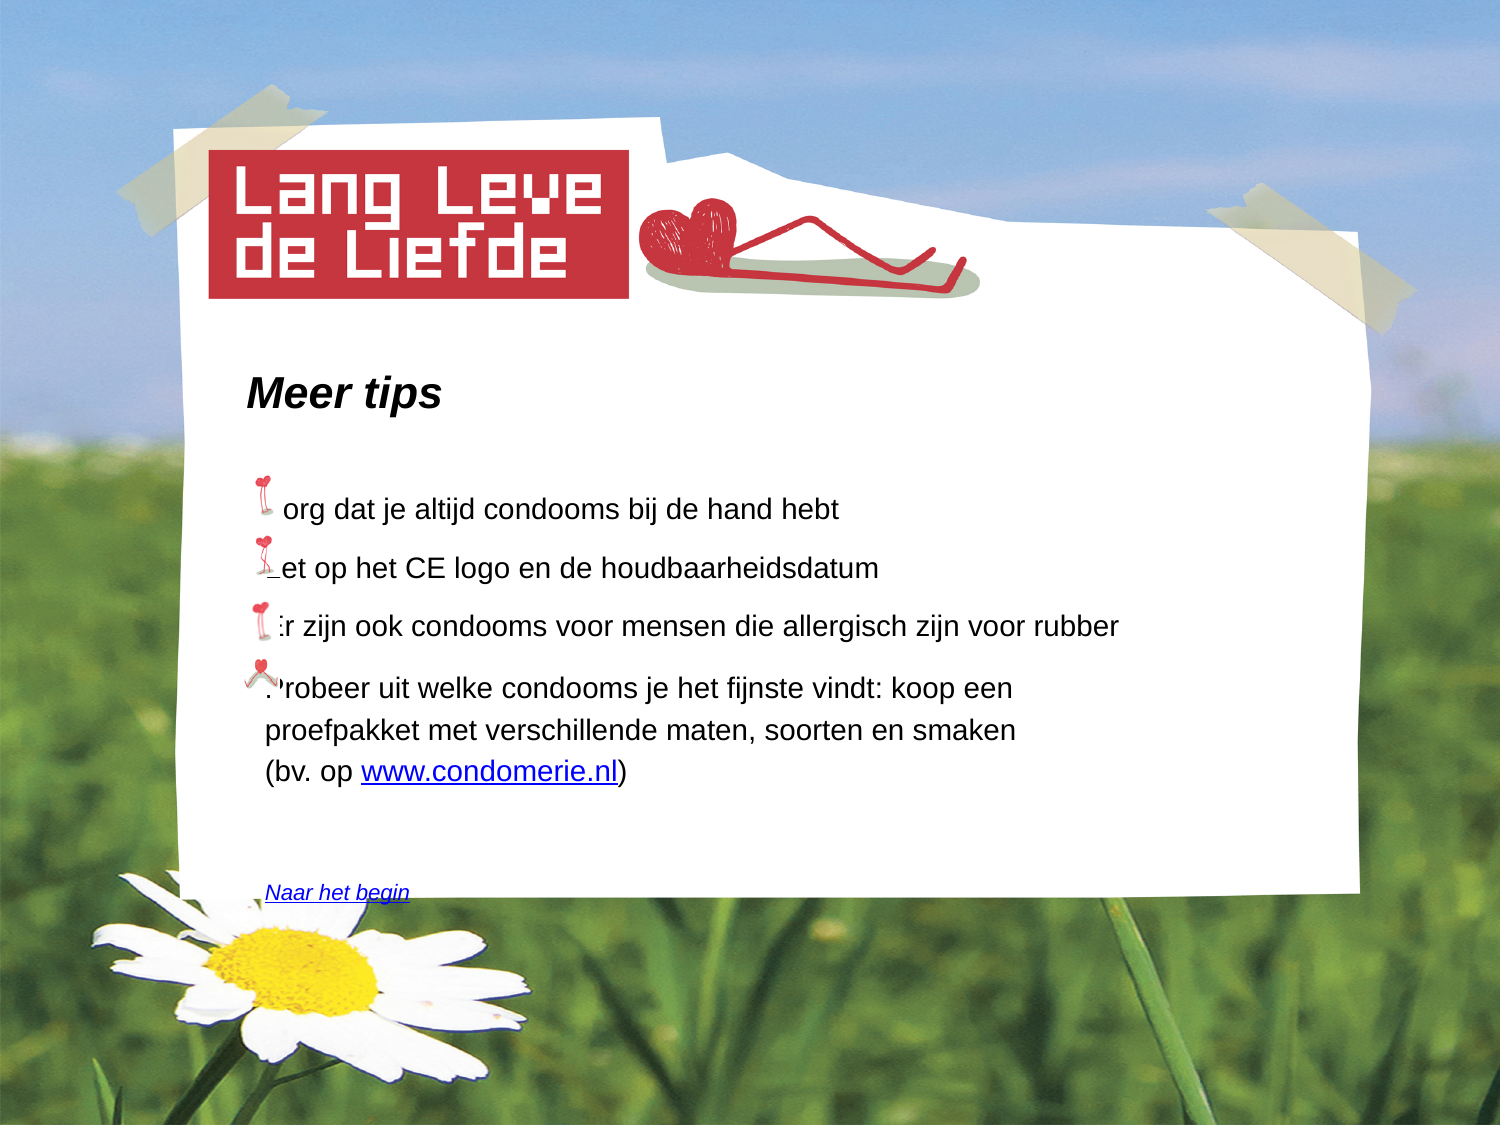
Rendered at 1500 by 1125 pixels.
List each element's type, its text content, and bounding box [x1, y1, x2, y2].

list Meer tips Zorg dat je altijd condooms bij de hand hebt Let op het CE logo en de houdbaarheidsdatum Er zijn ook condooms voor mensen die allergisch zijn voor rubber Probeer uit welke condooms je het fijnste vindt: koop een proefpakket met verschillende maten, soorten en smaken (bv. op www.condomerie.nl) Naar het begin [206, 355, 1347, 921]
picture [0, 0, 1500, 1125]
